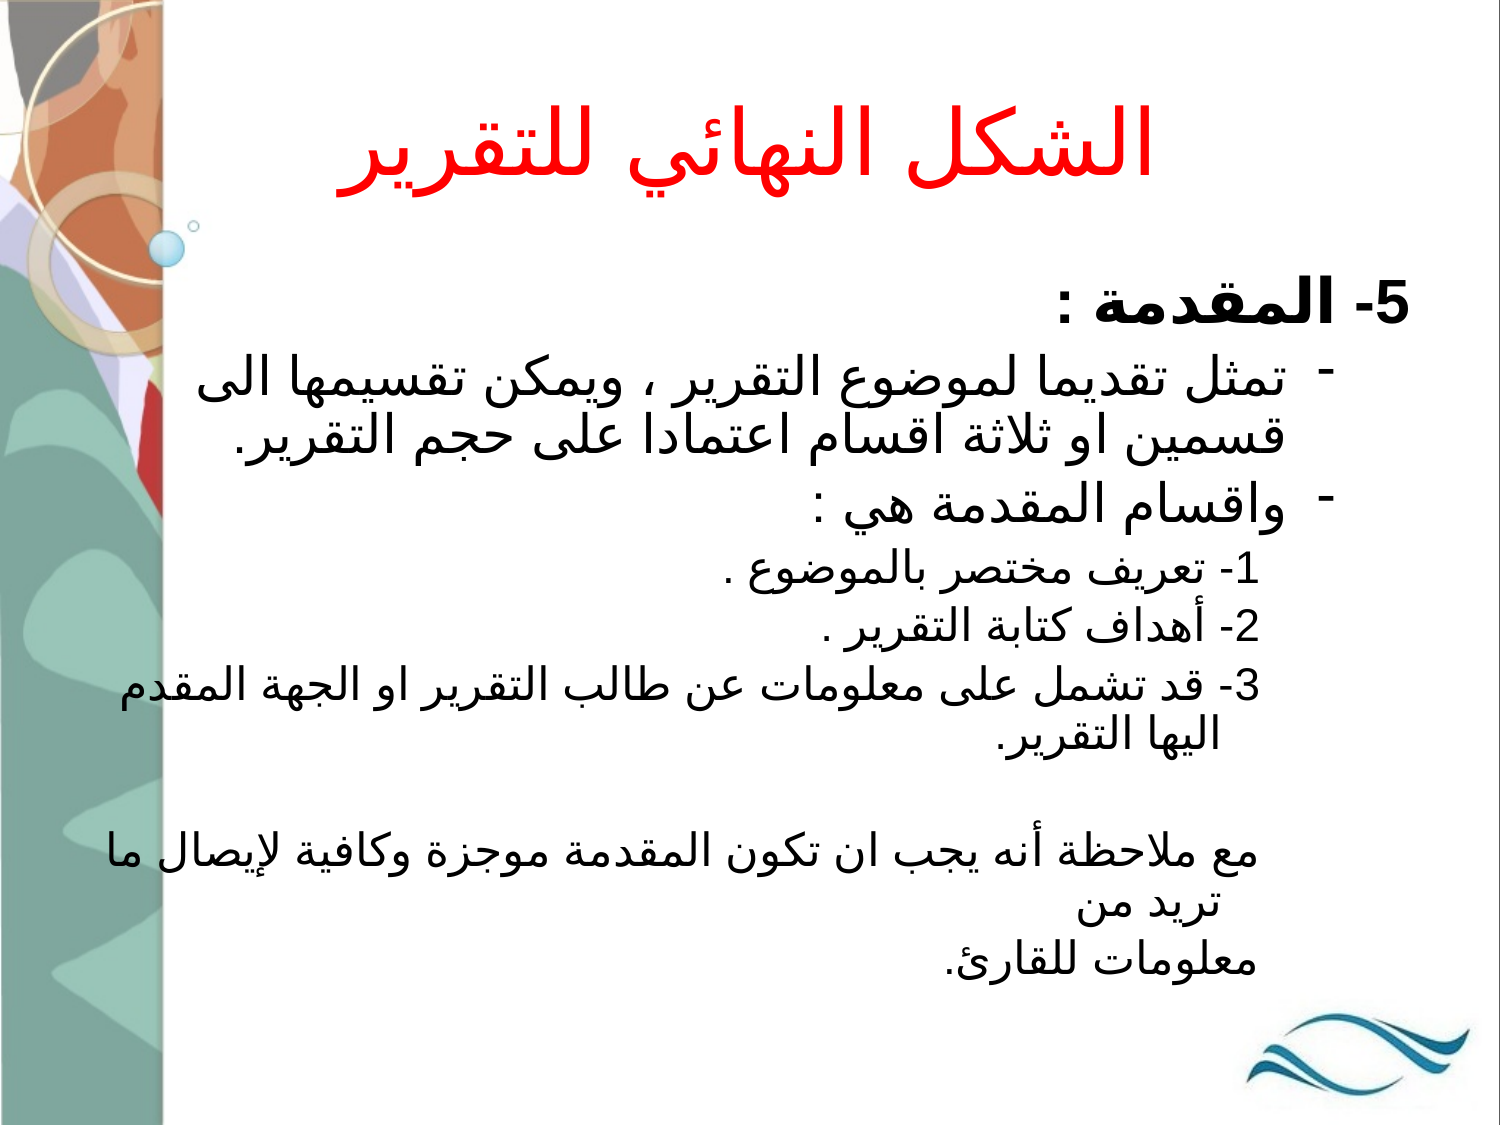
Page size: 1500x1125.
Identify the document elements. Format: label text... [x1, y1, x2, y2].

list 5- المقدمة : تمثل تقديما لموضوع التقرير ، ويمكن تقسيمها الى قسمين او ثلاثة اقسام اعتمادا على حجم التقرير. واقسام المقدمة هي : 1- تعريف مختصر بالموضوع . 2- أهداف كتابة التقرير . 3- قد تشمل على معلومات عن طالب التقرير او الجهة المقدم اليها التقرير. مع ملاحظة أنه يجب ان تكون المقدمة موجزة وكافية لإيصال ما تريد من معلومات للقارئ. [74, 262, 1426, 1006]
title الشكل النهائي للتقرير [74, 44, 1426, 233]
picture [0, 0, 1500, 1125]
